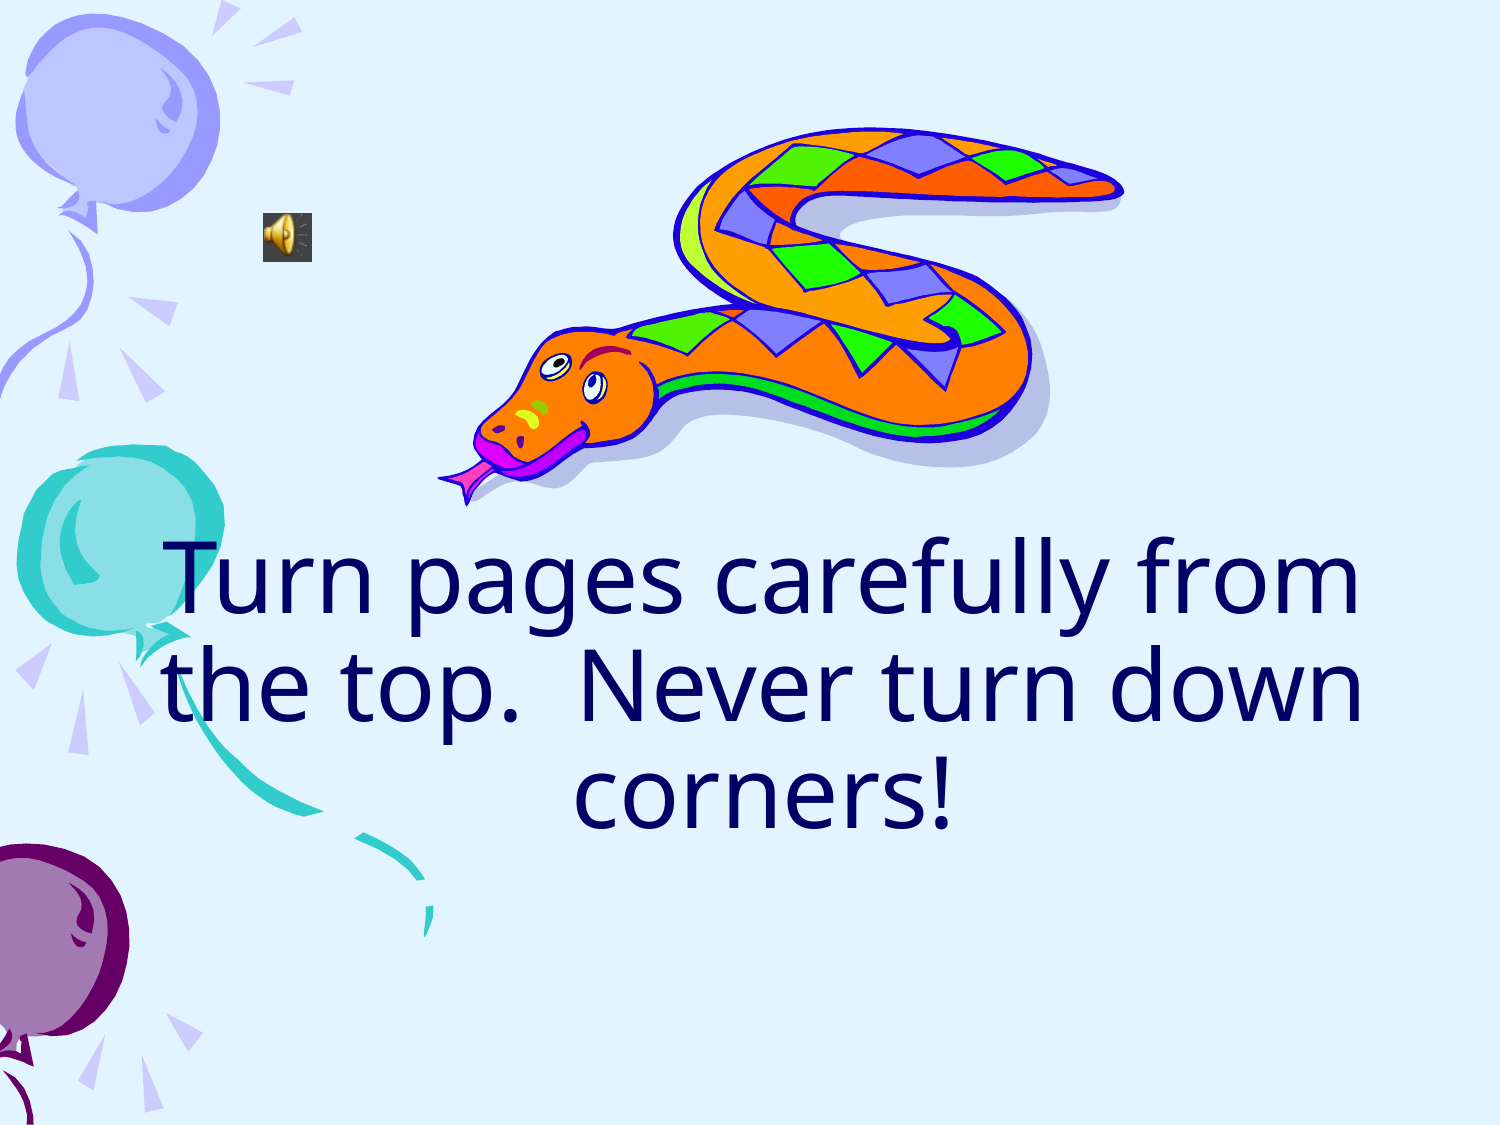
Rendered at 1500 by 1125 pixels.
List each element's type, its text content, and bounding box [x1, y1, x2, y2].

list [437, 124, 1125, 507]
picture [262, 212, 313, 263]
title Turn pages carefully from the top. Never turn down corners! [87, 337, 1441, 859]
